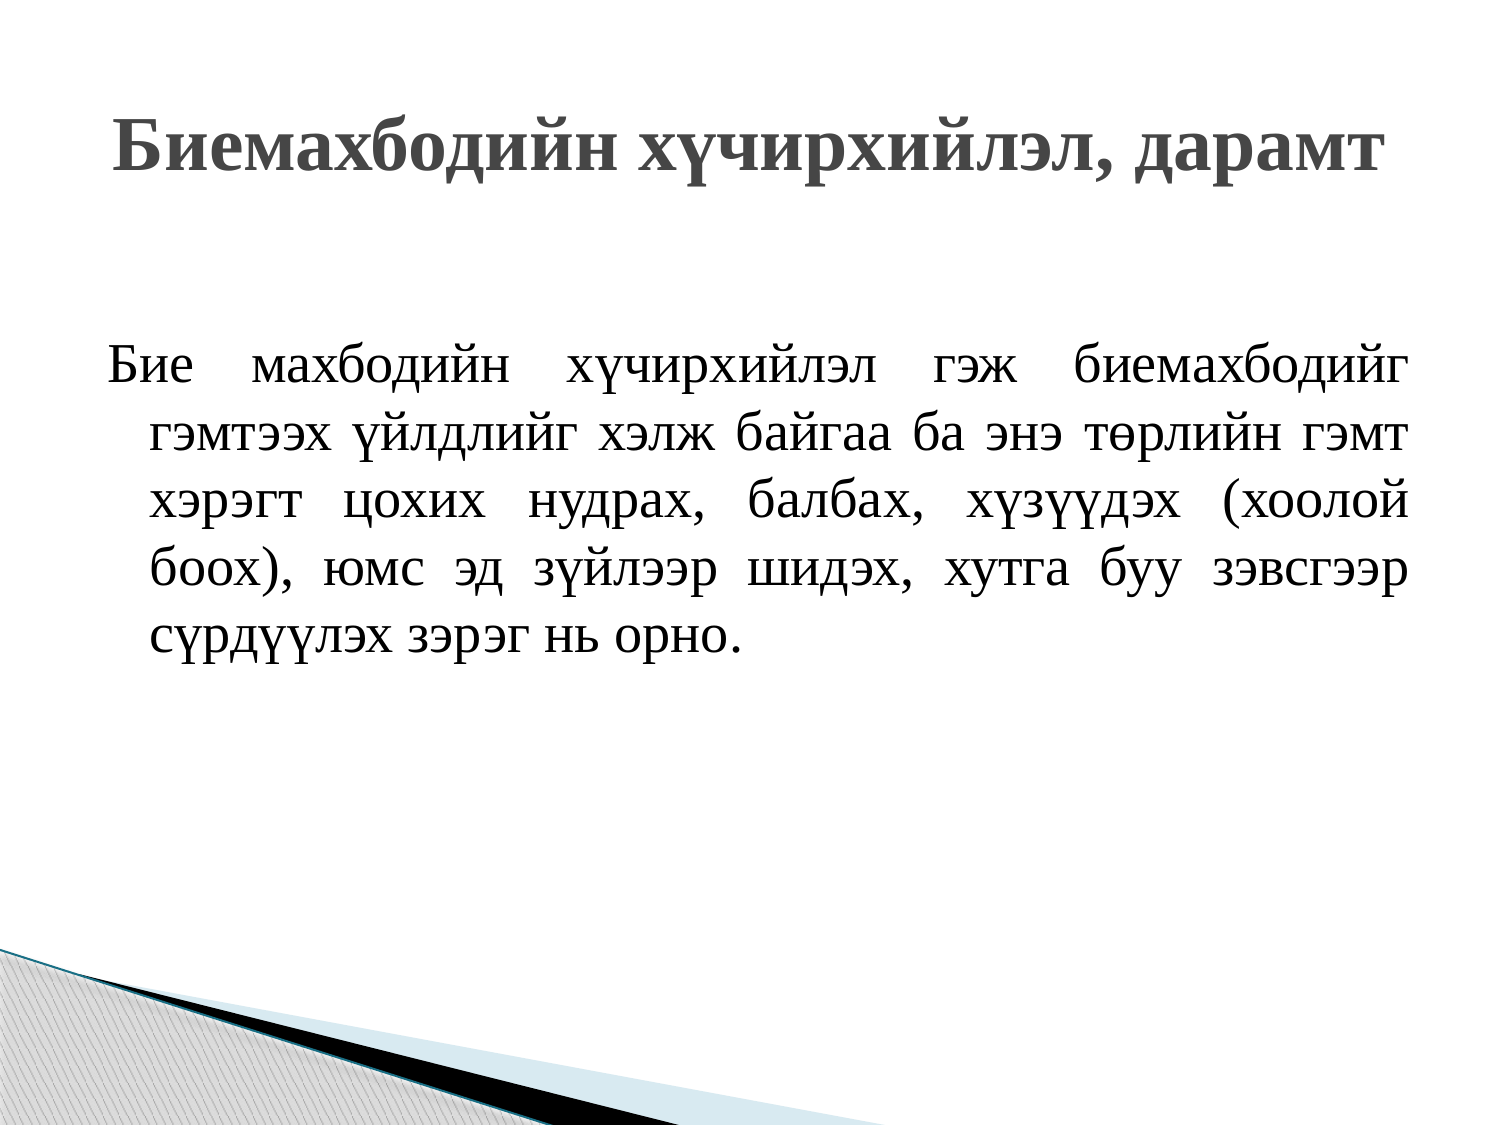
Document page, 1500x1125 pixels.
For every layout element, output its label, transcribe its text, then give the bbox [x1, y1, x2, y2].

title Биемахбодийн хүчирхийлэл, дарамт [75, 45, 1425, 233]
list Бие махбодийн хүчирхийлэл гэж биемахбодийг гэмтээх үйлдлийг хэлж байгаа ба энэ төрлийн гэмт хэрэгт цохих нудрах, балбах, хүзүүдэх (хоолой боох), юмс эд зүйлээр шидэх, хутга буу зэвсгээр сүрдүүлэх зэрэг нь орно. [75, 243, 1425, 986]
